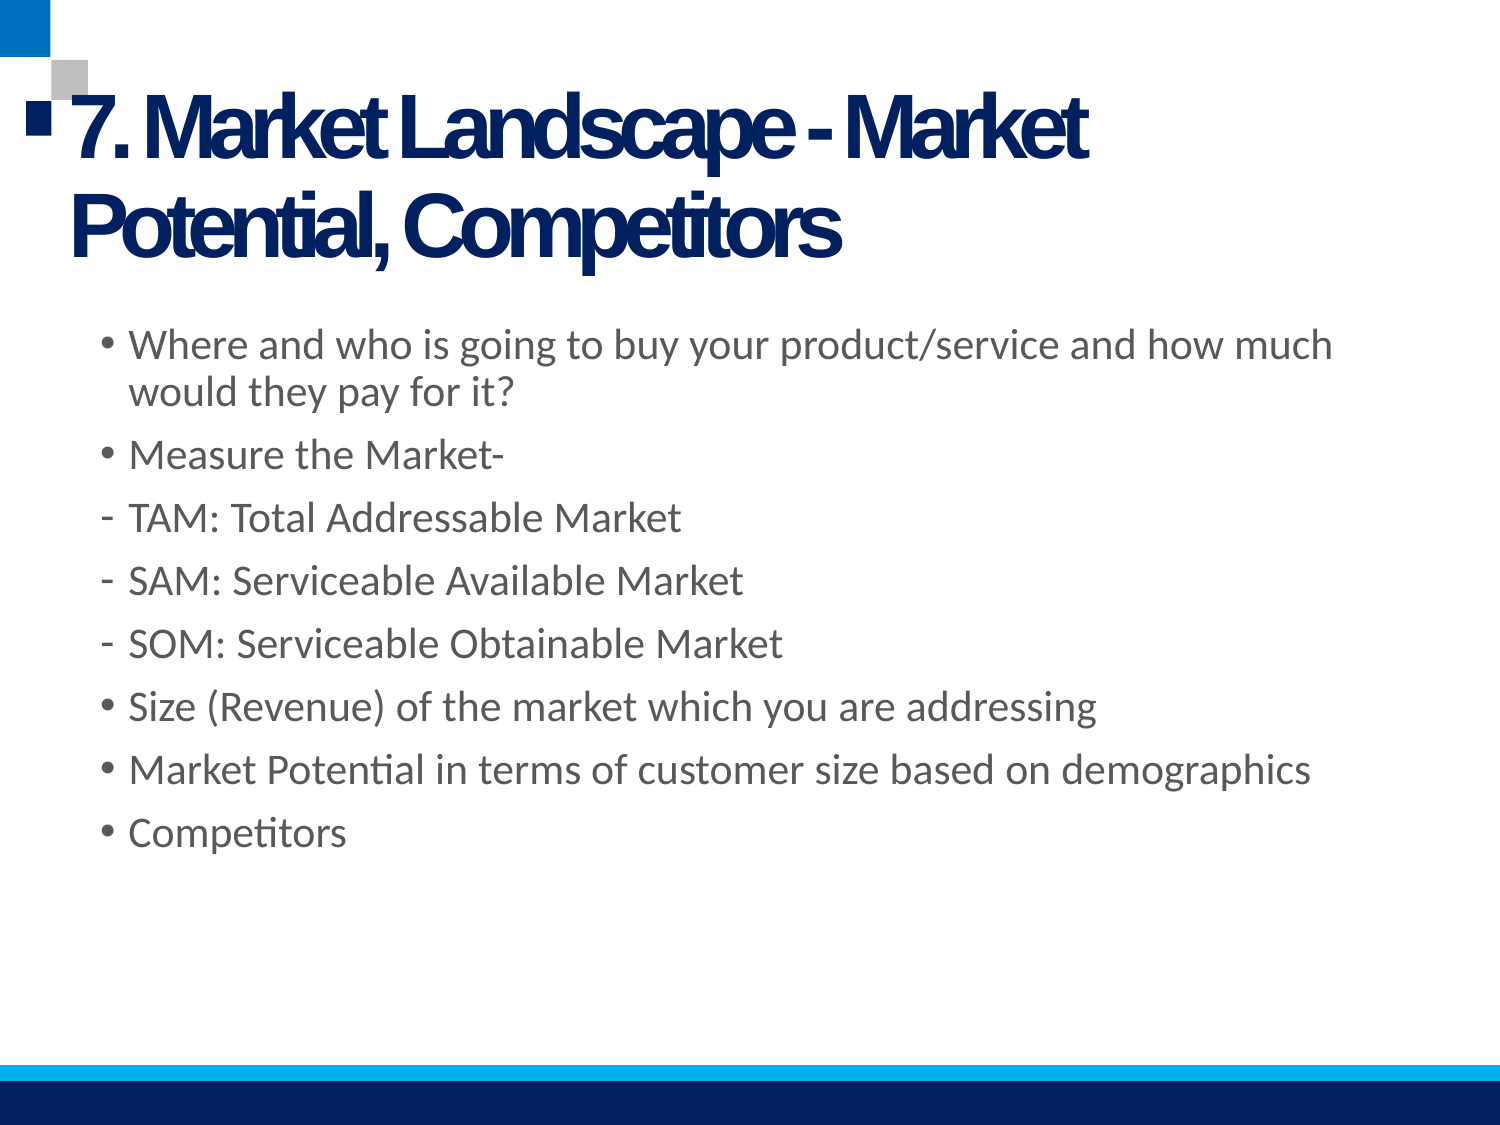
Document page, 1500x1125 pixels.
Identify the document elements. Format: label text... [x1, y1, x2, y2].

title 7. Market Landscape - Market Potential, Competitors [53, 125, 1412, 231]
list Where and who is going to buy your product/service and how much would they pay for it? Measure the Market- TAM: Total Addressable Market SAM: Serviceable Available Market SOM: Serviceable Obtainable Market Size (Revenue) of the market which you are addressing Market Potential in terms of customer size based on demographics Competitors [85, 314, 1380, 1029]
